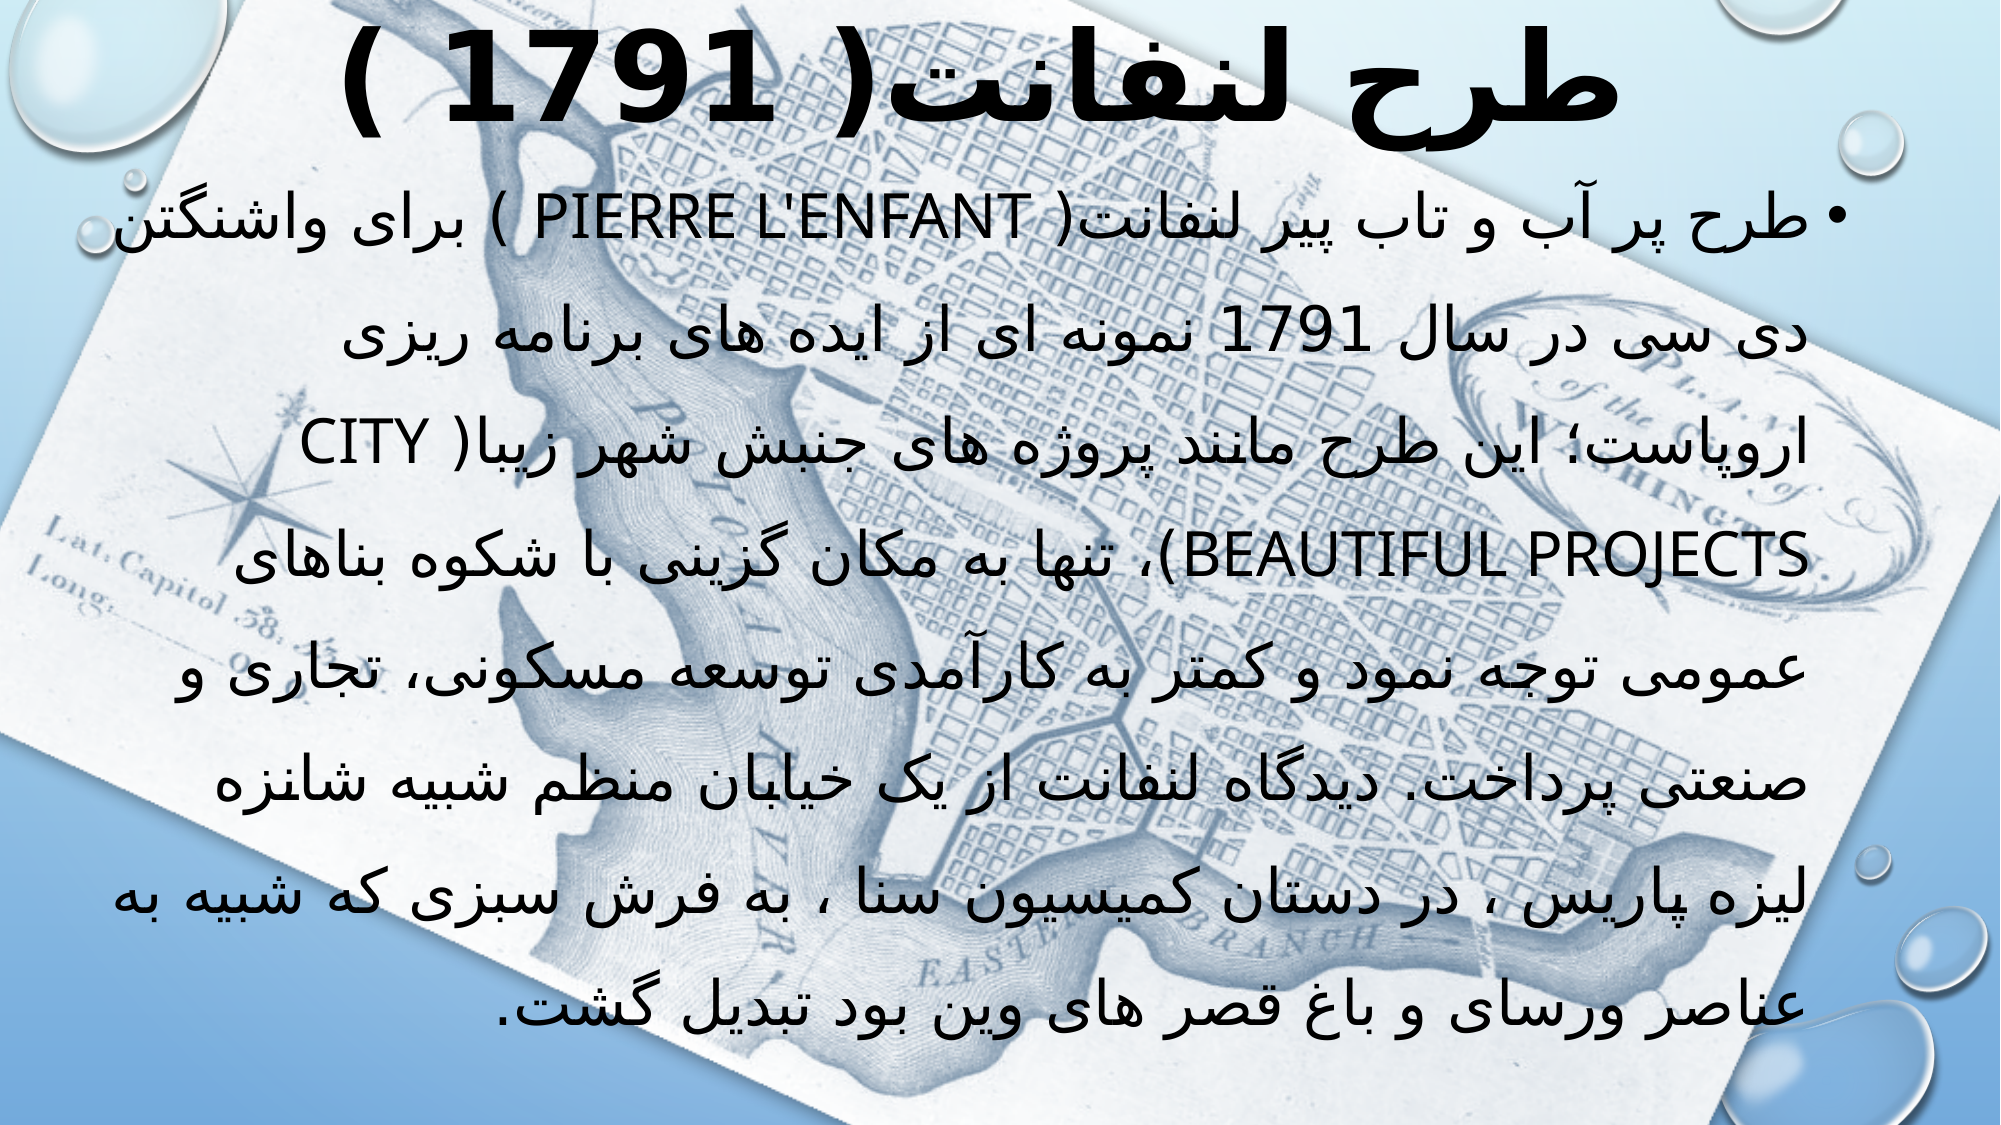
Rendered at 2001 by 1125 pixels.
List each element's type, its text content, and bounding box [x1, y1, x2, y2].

picture [0, 0, 2000, 1125]
title طرح لنفانت( 1791 ) [130, 0, 1831, 9]
